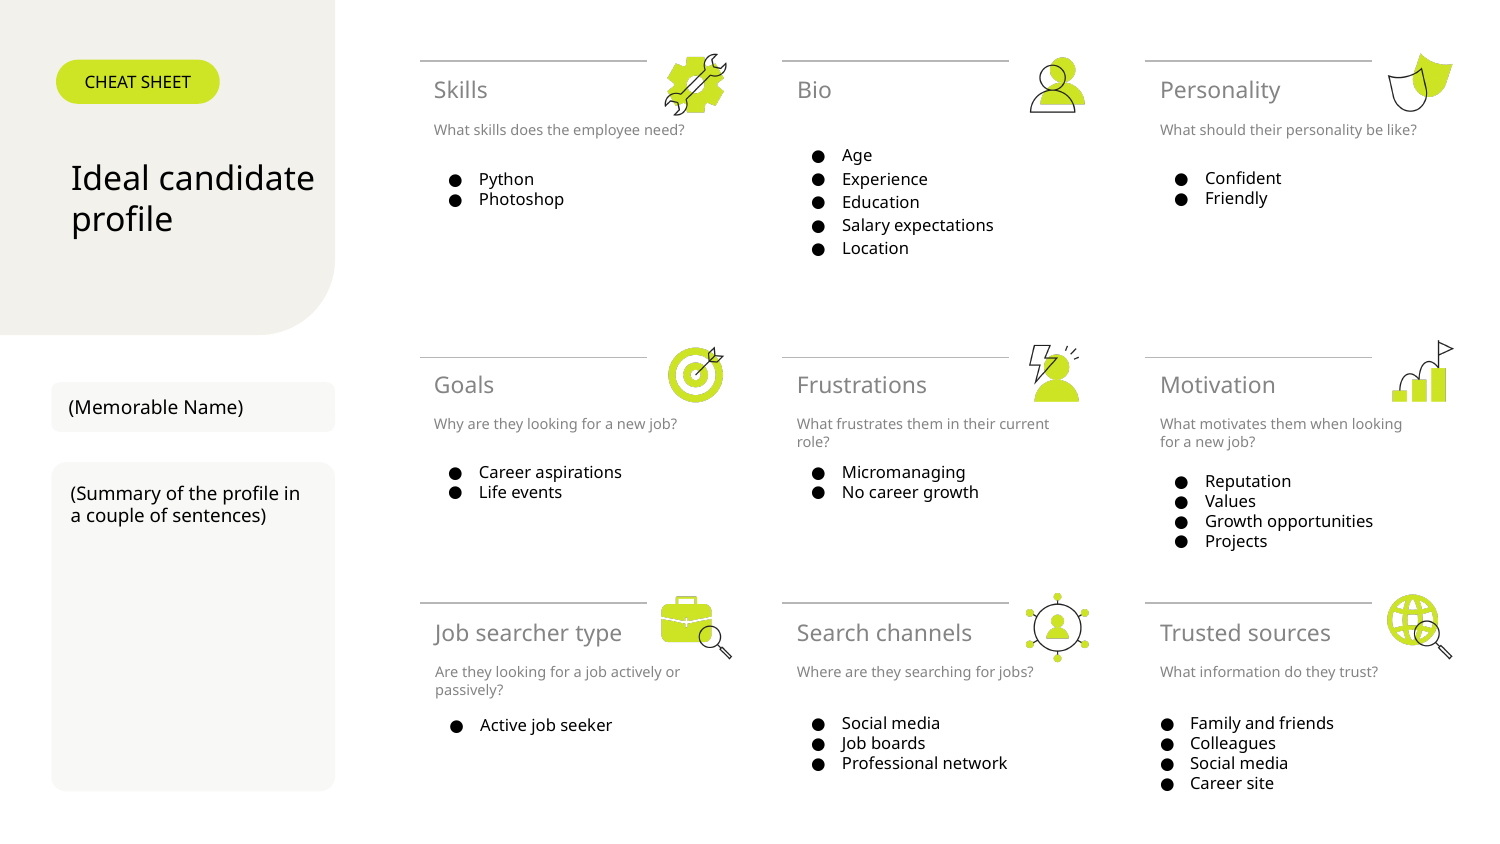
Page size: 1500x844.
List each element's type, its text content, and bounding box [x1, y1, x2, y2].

text_box Micromanaging No career growth [781, 446, 1092, 517]
picture [647, 325, 744, 422]
text_box Reputation Values Growth opportunities Projects [1144, 455, 1439, 566]
list Age Experience Education Salary expectations Location [782, 127, 1092, 291]
text_box (Summary of the profile in a couple of sentences) [51, 462, 336, 792]
picture [647, 578, 744, 675]
picture [1372, 325, 1469, 422]
text_box Active job seeker [420, 704, 721, 745]
text_box Family and friends Colleagues Social media Career site [1144, 697, 1439, 808]
picture [647, 36, 744, 133]
picture [1008, 325, 1105, 422]
text_box (Memorable Name) [51, 382, 336, 432]
picture [1009, 36, 1106, 132]
picture [1009, 578, 1106, 675]
text_box Python Photoshop [418, 153, 729, 224]
picture [1372, 578, 1469, 675]
picture [1372, 35, 1469, 133]
text_box Social media Job boards Professional network [781, 697, 1092, 788]
text_box Career aspirations Life events [418, 446, 729, 517]
text_box Confident Friendly [1144, 153, 1439, 224]
